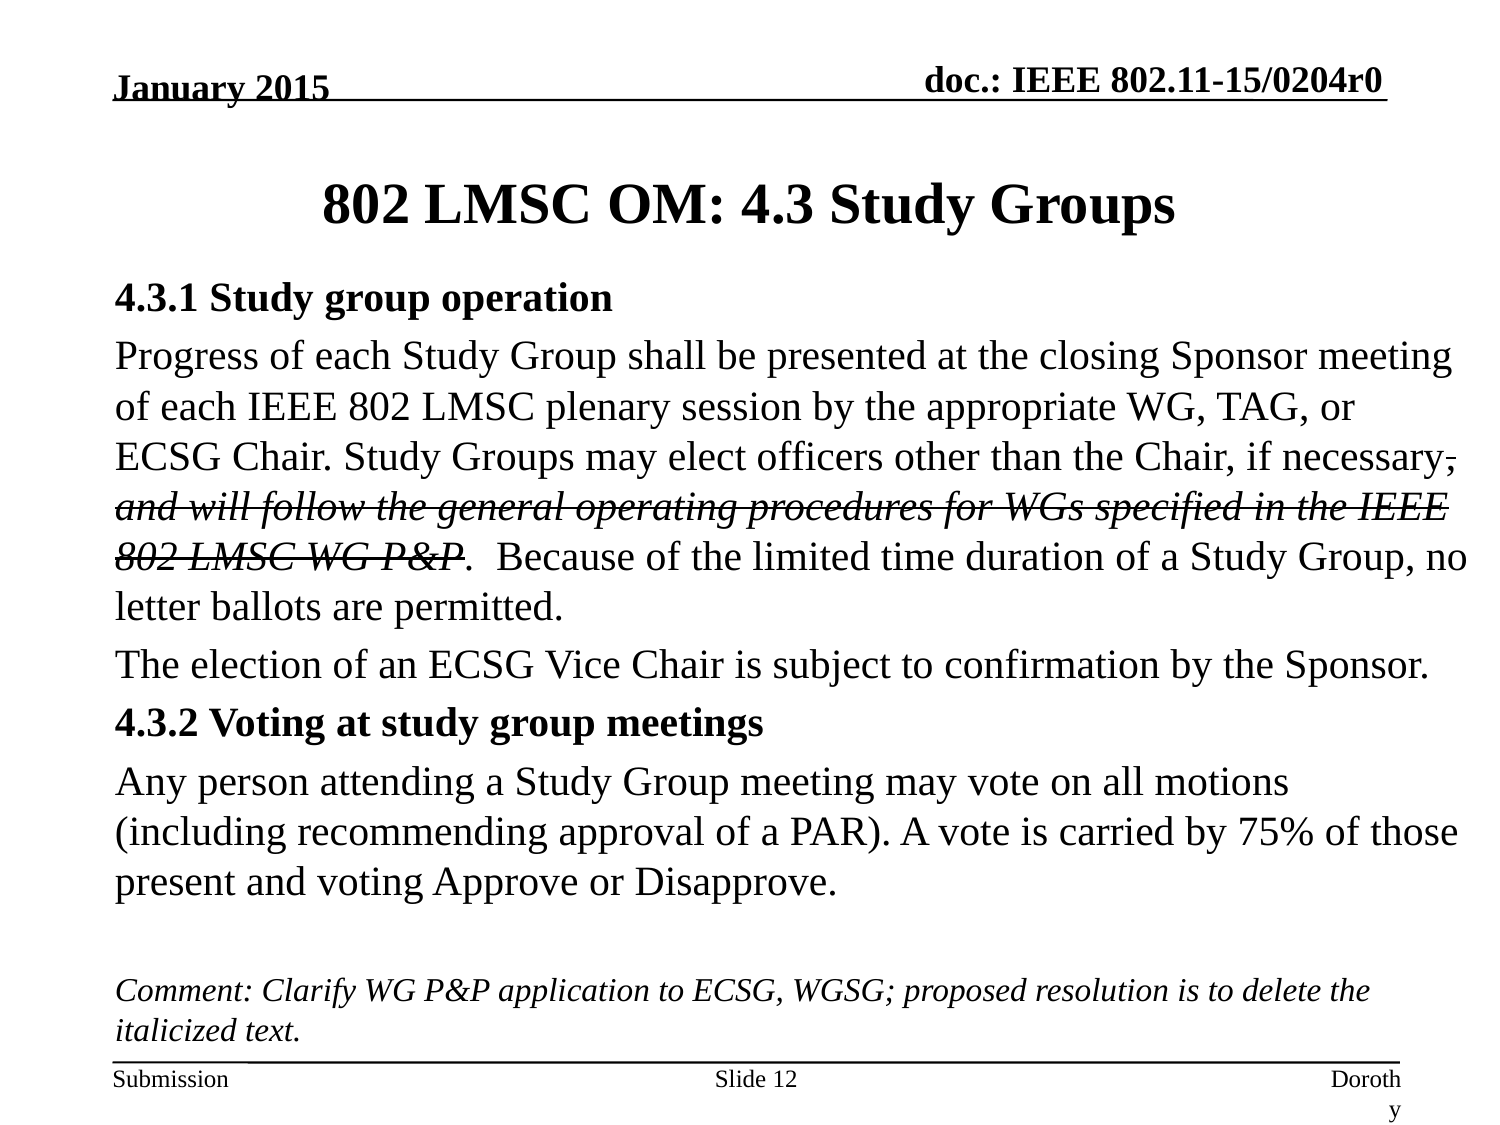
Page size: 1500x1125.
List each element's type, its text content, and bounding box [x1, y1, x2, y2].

slide_number Slide 12 [712, 1061, 800, 1093]
title 802 LMSC OM: 4.3 Study Groups [24, 112, 1476, 288]
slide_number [112, 62, 401, 109]
footer Dorothy Stanley, Aruba Networks [1324, 1061, 1402, 1093]
list 4.3.1 Study group operation Progress of each Study Group shall be presented at the closing Sponsor meeting of each IEEE 802 LMSC plenary session by the appropriate WG, TAG, or ECSG Chair. Study Groups may elect officers other than the Chair, if necessary, and will follow the general operating procedures for WGs specified in the IEEE 802 LMSC WG P&P. Because of the limited time duration of a Study Group, no letter ballots are permitted. The election of an ECSG Vice Chair is subject to confirmation by the Sponsor. 4.3.2 Voting at study group meetings Any person attending a Study Group meeting may vote on all motions (including recommending approval of a PAR). A vote is carried by 75% of those present and voting Approve or Disapprove. Comment: Clarify WG P&P application to ECSG, WGSG; proposed resolution is to delete the italicized text. [99, 262, 1488, 1038]
